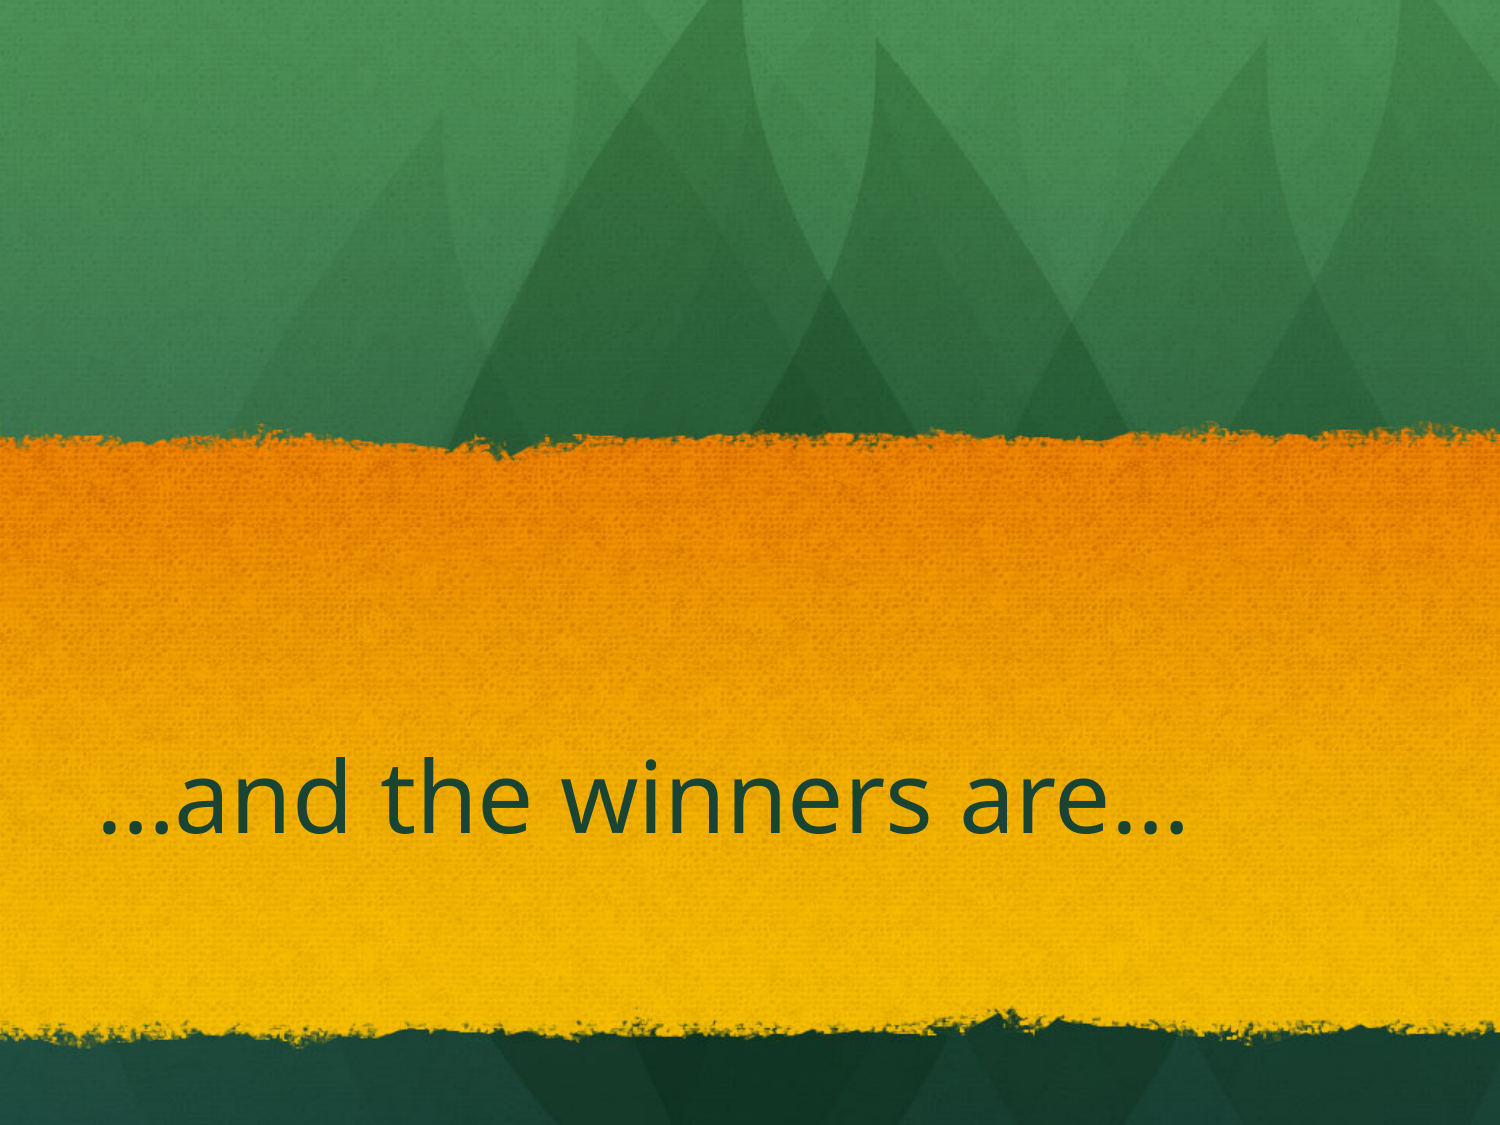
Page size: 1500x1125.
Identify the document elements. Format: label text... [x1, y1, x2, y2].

title …and the winners are… [81, 619, 1262, 861]
picture [0, 0, 1500, 1125]
